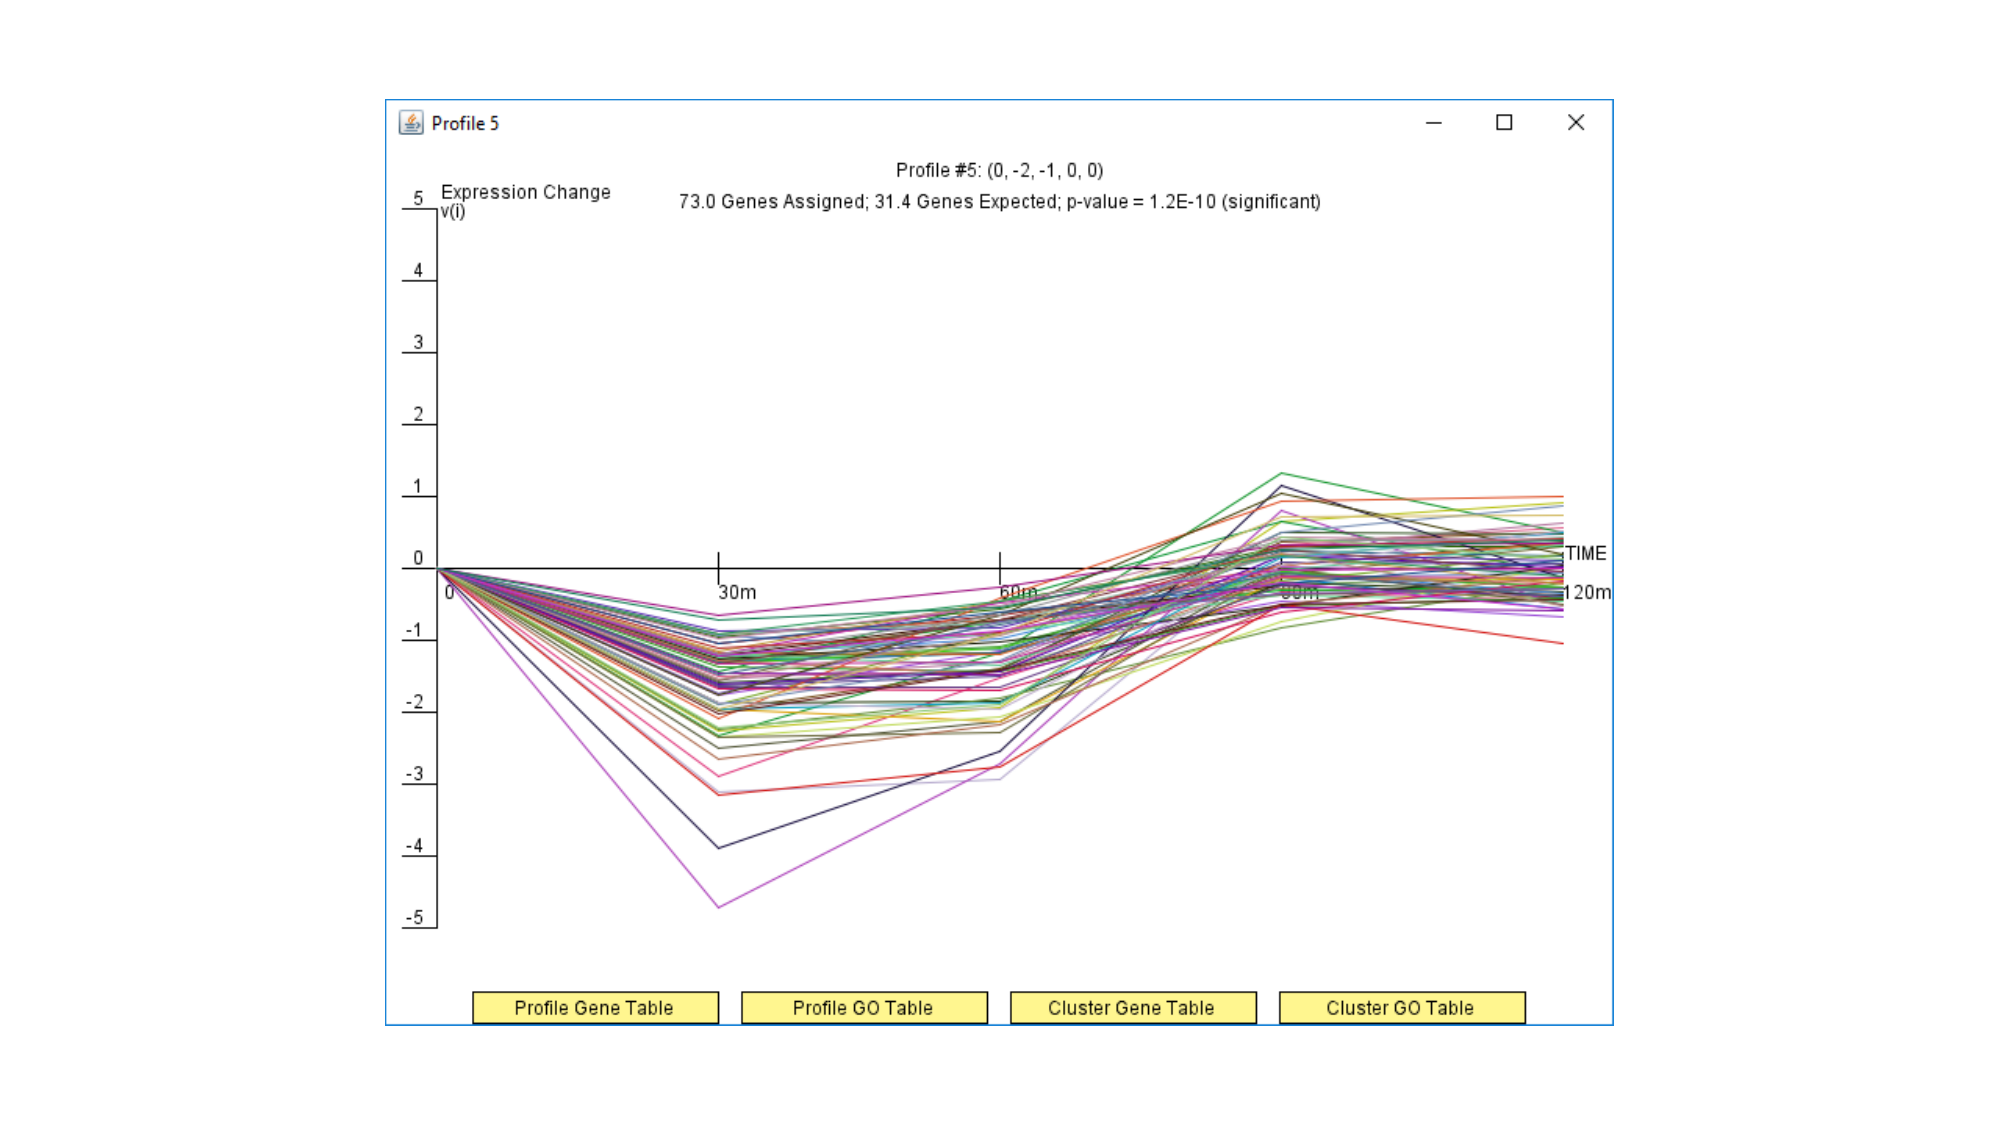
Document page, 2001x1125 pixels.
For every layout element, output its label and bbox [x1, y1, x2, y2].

picture [385, 99, 1614, 1026]
